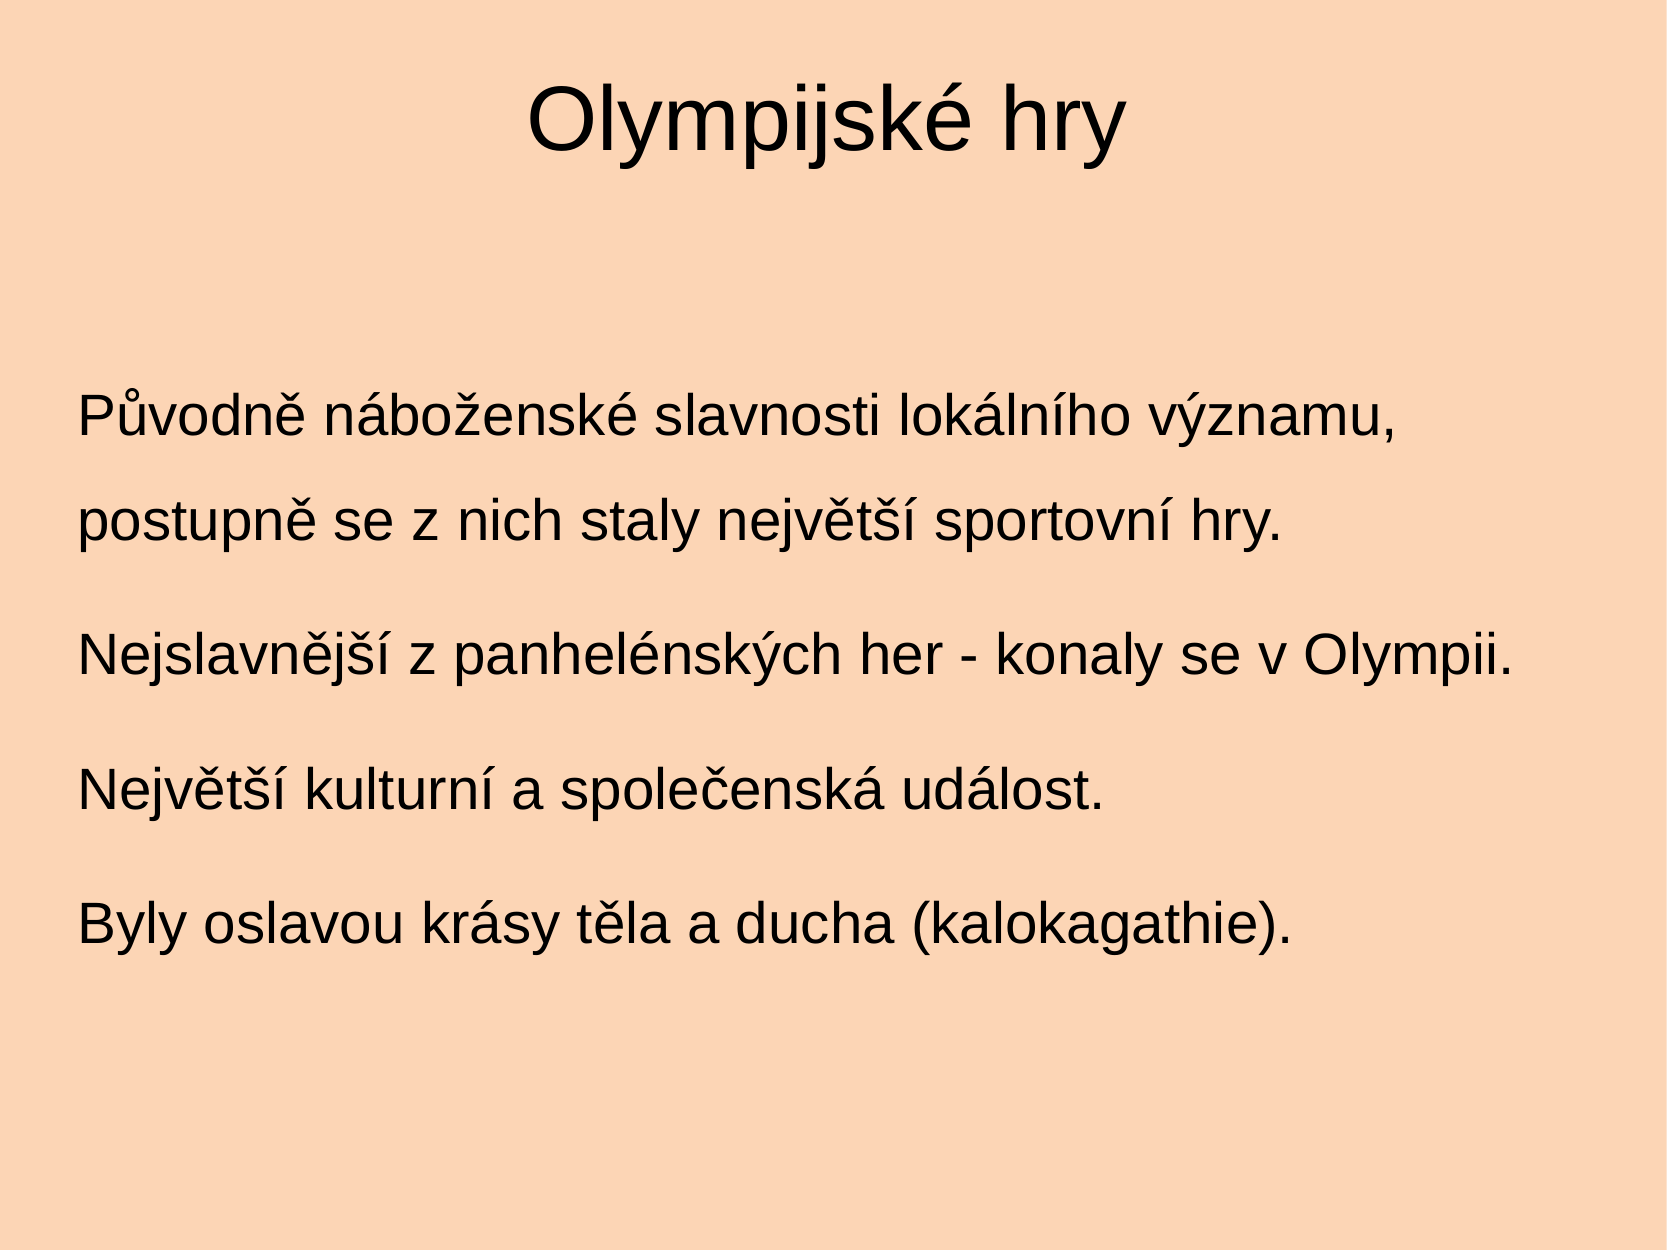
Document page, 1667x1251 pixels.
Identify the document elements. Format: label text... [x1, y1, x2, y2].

subtitle Původně náboženské slavnosti lokálního významu, postupně se z nich staly největší sportovní hry. Nejslavnější z panhelénských her - konaly se v Olympii. Největší kulturní a společenská událost. Byly oslavou krásy těla a ducha (kalokagathie). [77, 176, 1578, 1122]
title Olympijské hry [77, 9, 1578, 176]
